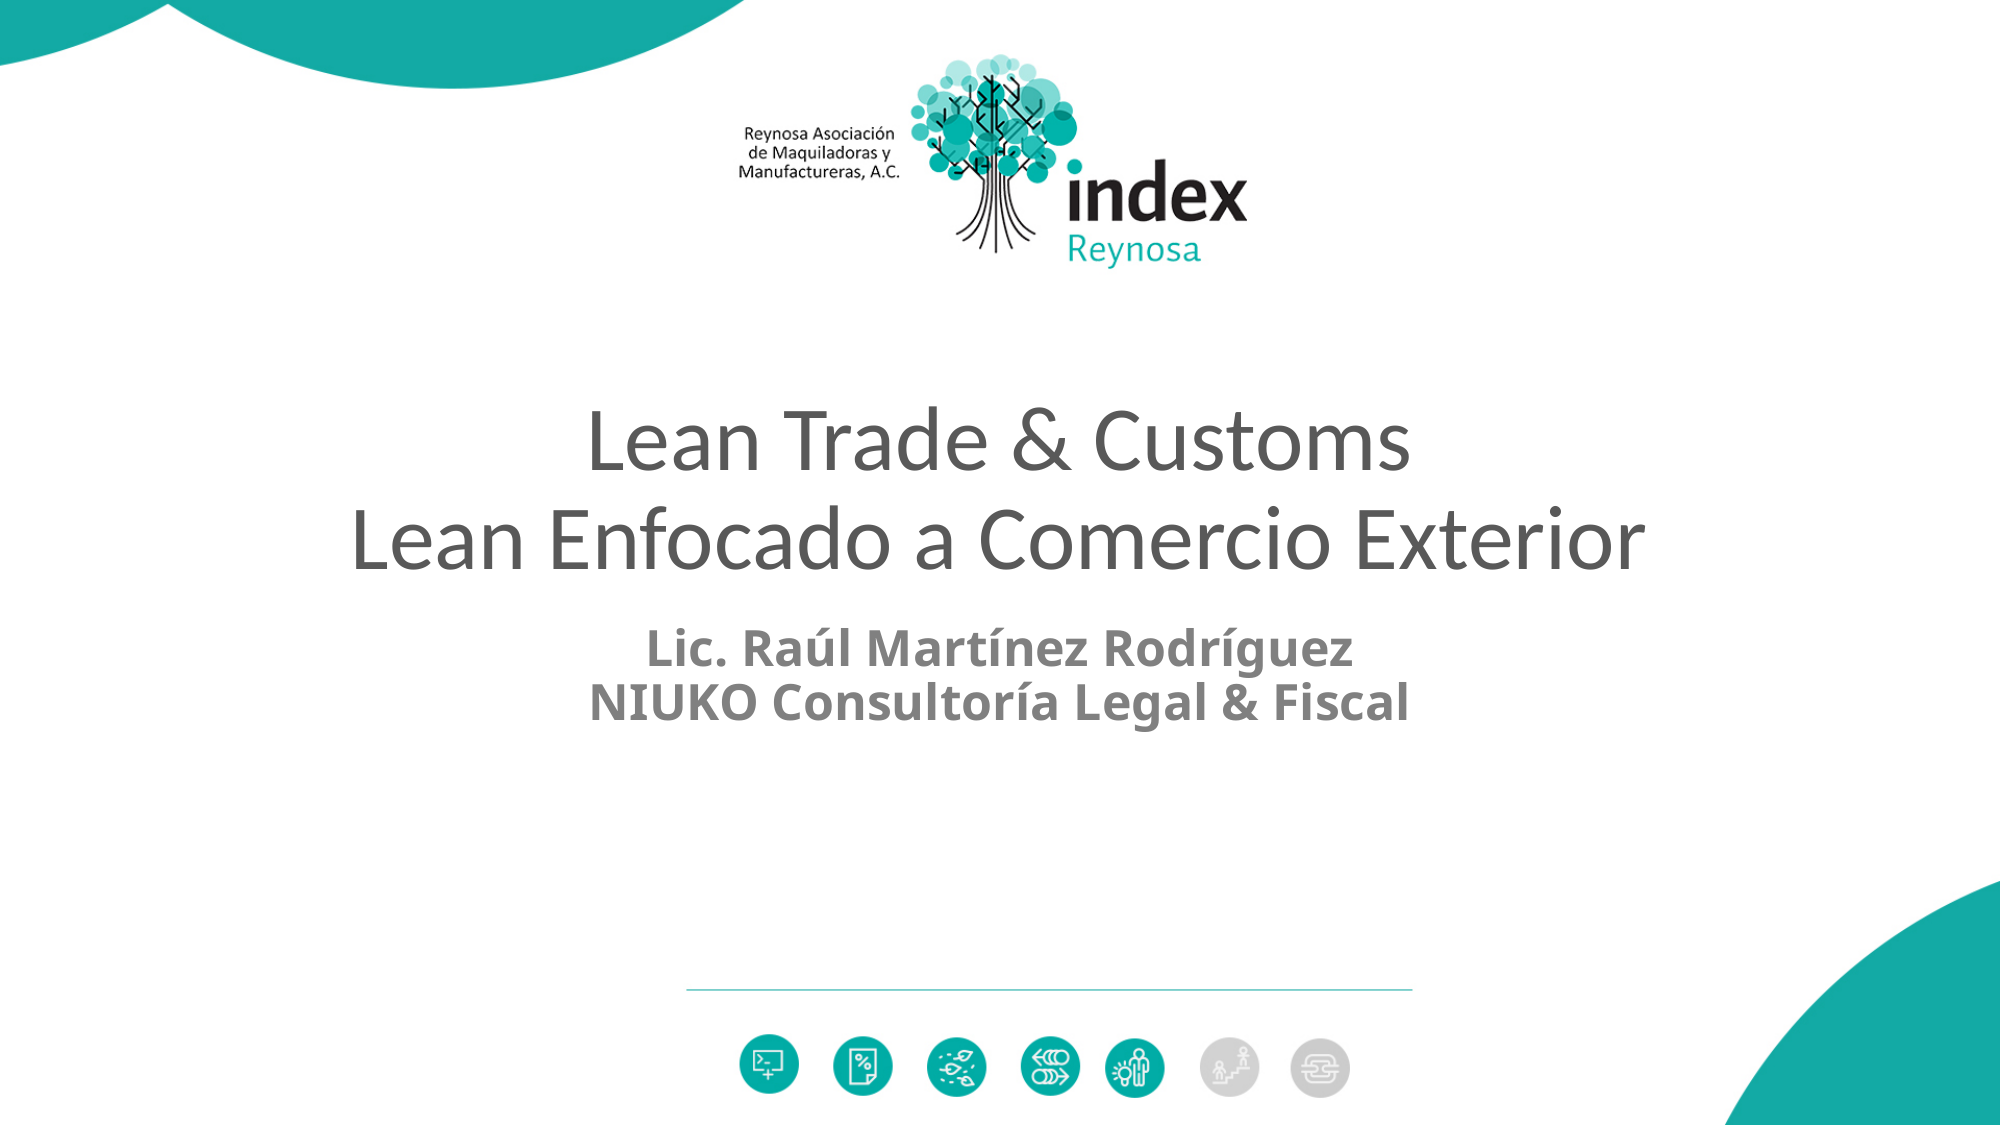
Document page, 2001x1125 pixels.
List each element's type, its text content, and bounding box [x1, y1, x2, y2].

picture [0, 0, 2000, 1125]
title Lean Trade & Customs Lean Enfocado a Comercio Exterior [249, 205, 1750, 598]
subtitle Lic. Raúl Martínez Rodríguez NIUKO Consultoría Legal & Fiscal [415, 615, 1585, 902]
